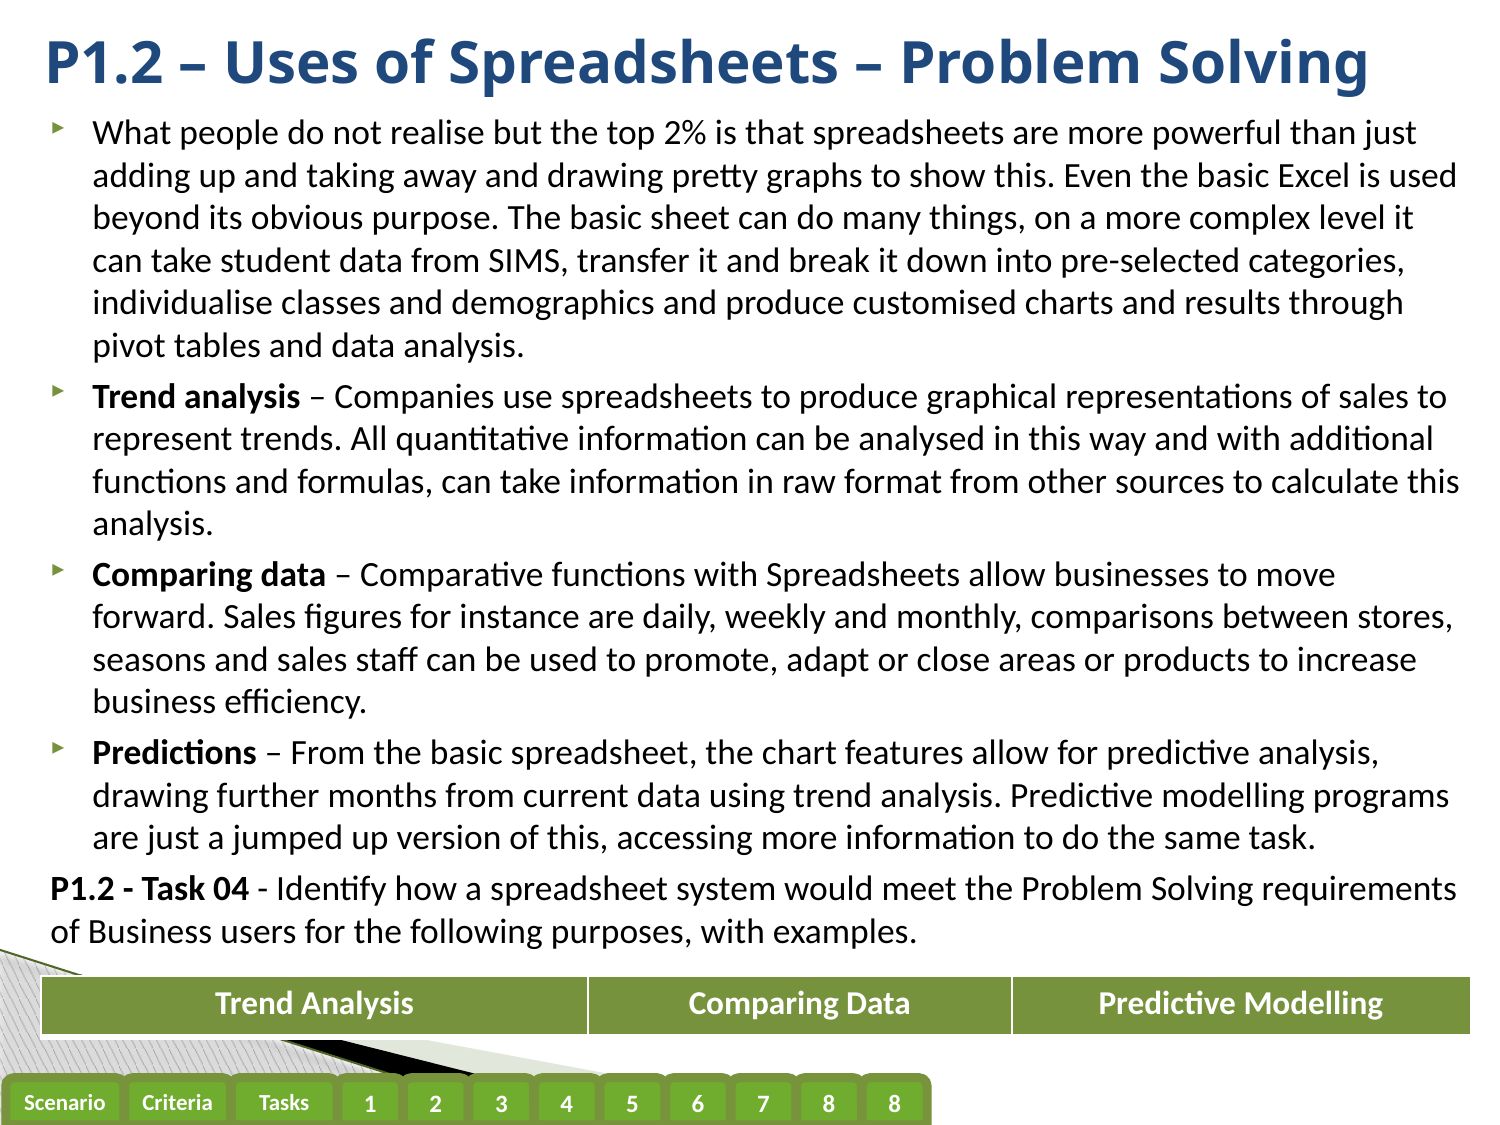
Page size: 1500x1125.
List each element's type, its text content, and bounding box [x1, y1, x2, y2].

list What people do not realise but the top 2% is that spreadsheets are more powerful than just adding up and taking away and drawing pretty graphs to show this. Even the basic Excel is used beyond its obvious purpose. The basic sheet can do many things, on a more complex level it can take student data from SIMS, transfer it and break it down into pre-selected categories, individualise classes and demographics and produce customised charts and results through pivot tables and data analysis. Trend analysis – Companies use spreadsheets to produce graphical representations of sales to represent trends. All quantitative information can be analysed in this way and with additional functions and formulas, can take information in raw format from other sources to calculate this analysis. Comparing data – Comparative functions with Spreadsheets allow businesses to move forward. Sales figures for instance are daily, weekly and monthly, comparisons between stores, seasons and sales staff can be used to promote, adapt or close areas or products to increase business efficiency. Predictions – From the basic spreadsheet, the chart features allow for predictive analysis, drawing further months from current data using trend analysis. Predictive modelling programs are just a jumped up version of this, accessing more information to do the same task. P1.2 - Task 04 - Identify how a spreadsheet system would meet the Problem Solving requirements of Business users for the following purposes, with examples. [17, 101, 1483, 965]
title P1.2 – Uses of Spreadsheets – Problem Solving [29, 30, 1463, 90]
table_header Trend Analysis [42, 977, 587, 1034]
table_header Comparing Data [589, 977, 1011, 1034]
table_header Predictive Modelling [1013, 977, 1470, 1034]
